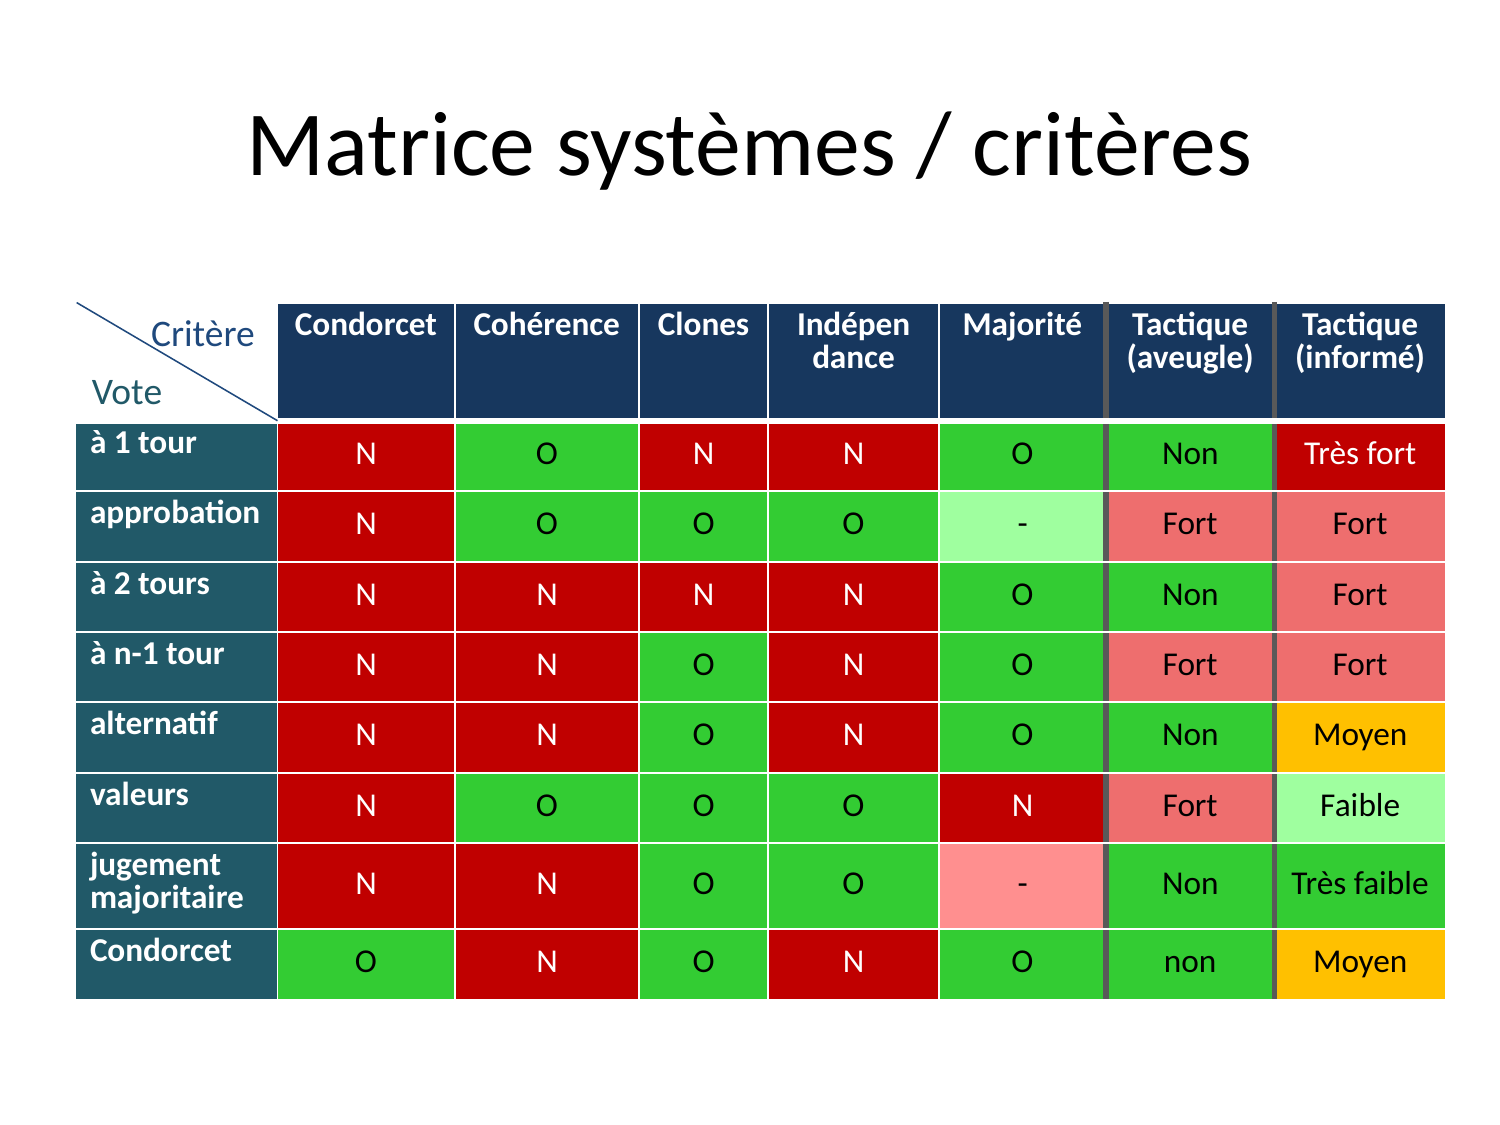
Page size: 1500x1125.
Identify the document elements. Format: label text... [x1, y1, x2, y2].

table_cell O [640, 633, 767, 701]
table_cell O [640, 774, 767, 842]
table_cell jugement majoritaire [76, 844, 277, 928]
table_cell O [456, 492, 638, 561]
table_cell O [640, 492, 767, 561]
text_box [76, 302, 278, 421]
table_header Tactique (informé) [1277, 304, 1445, 418]
table_cell Très faible [1277, 844, 1445, 928]
table_cell N [769, 633, 938, 701]
table_cell Fort [1277, 633, 1445, 701]
table_cell N [278, 844, 454, 928]
table_cell Non [1109, 563, 1272, 631]
table_cell Fort [1109, 774, 1272, 842]
table_cell Non [1109, 703, 1272, 772]
table_cell Non [1109, 844, 1272, 928]
table_cell O [769, 774, 938, 842]
table_cell N [769, 424, 938, 490]
table_cell approbation [76, 492, 277, 561]
table_cell N [278, 703, 454, 772]
table_cell à 2 tours [76, 563, 277, 631]
table_cell O [640, 844, 767, 928]
table_cell - [940, 492, 1103, 561]
table_cell Très fort [1277, 424, 1445, 490]
table_cell N [456, 633, 638, 701]
table_cell Fort [1109, 633, 1272, 701]
table_cell N [456, 930, 638, 999]
table_cell N [640, 563, 767, 631]
table_cell N [640, 424, 767, 490]
table_cell N [278, 633, 454, 701]
table_header Indépen dance [769, 304, 938, 418]
table_cell Moyen [1277, 703, 1445, 772]
table_cell Condorcet [76, 930, 277, 999]
table_cell O [456, 774, 638, 842]
table_header Clones [640, 304, 767, 418]
table_cell Fort [1277, 563, 1445, 631]
table_cell O [640, 930, 767, 999]
table_cell N [278, 774, 454, 842]
table_header Cohérence [456, 304, 638, 418]
table_cell O [940, 563, 1103, 631]
title Matrice systèmes / critères [75, 45, 1425, 233]
table_cell Faible [1277, 774, 1445, 842]
table_header Tactique (aveugle) [1109, 304, 1272, 418]
table_cell N [278, 492, 454, 561]
table_cell Fort [1277, 492, 1445, 561]
table_cell O [769, 844, 938, 928]
table_cell à 1 tour [76, 428, 277, 490]
table_cell - [940, 844, 1103, 928]
table_cell O [940, 633, 1103, 701]
table_cell N [278, 424, 454, 490]
table_cell O [769, 492, 938, 561]
table_cell N [278, 563, 454, 631]
table_header Condorcet [280, 304, 454, 418]
table_cell N [456, 563, 638, 631]
table_cell alternatif [76, 703, 277, 772]
table_cell N [940, 774, 1103, 842]
table_cell valeurs [76, 774, 277, 842]
table_cell Moyen [1277, 930, 1445, 999]
table_cell O [640, 703, 767, 772]
table_cell O [940, 424, 1103, 490]
table_cell Non [1109, 424, 1272, 490]
table_cell Fort [1109, 492, 1272, 561]
table_cell non [1109, 930, 1272, 999]
table_header Majorité [940, 304, 1103, 418]
table_cell à n-1 tour [76, 633, 277, 701]
table_cell N [456, 844, 638, 928]
table_cell N [769, 703, 938, 772]
table_cell O [940, 930, 1103, 999]
table_cell O [940, 703, 1103, 772]
table_cell N [769, 563, 938, 631]
table_cell N [456, 703, 638, 772]
table_cell O [456, 424, 638, 490]
table_cell O [278, 930, 454, 999]
table_cell N [769, 930, 938, 999]
